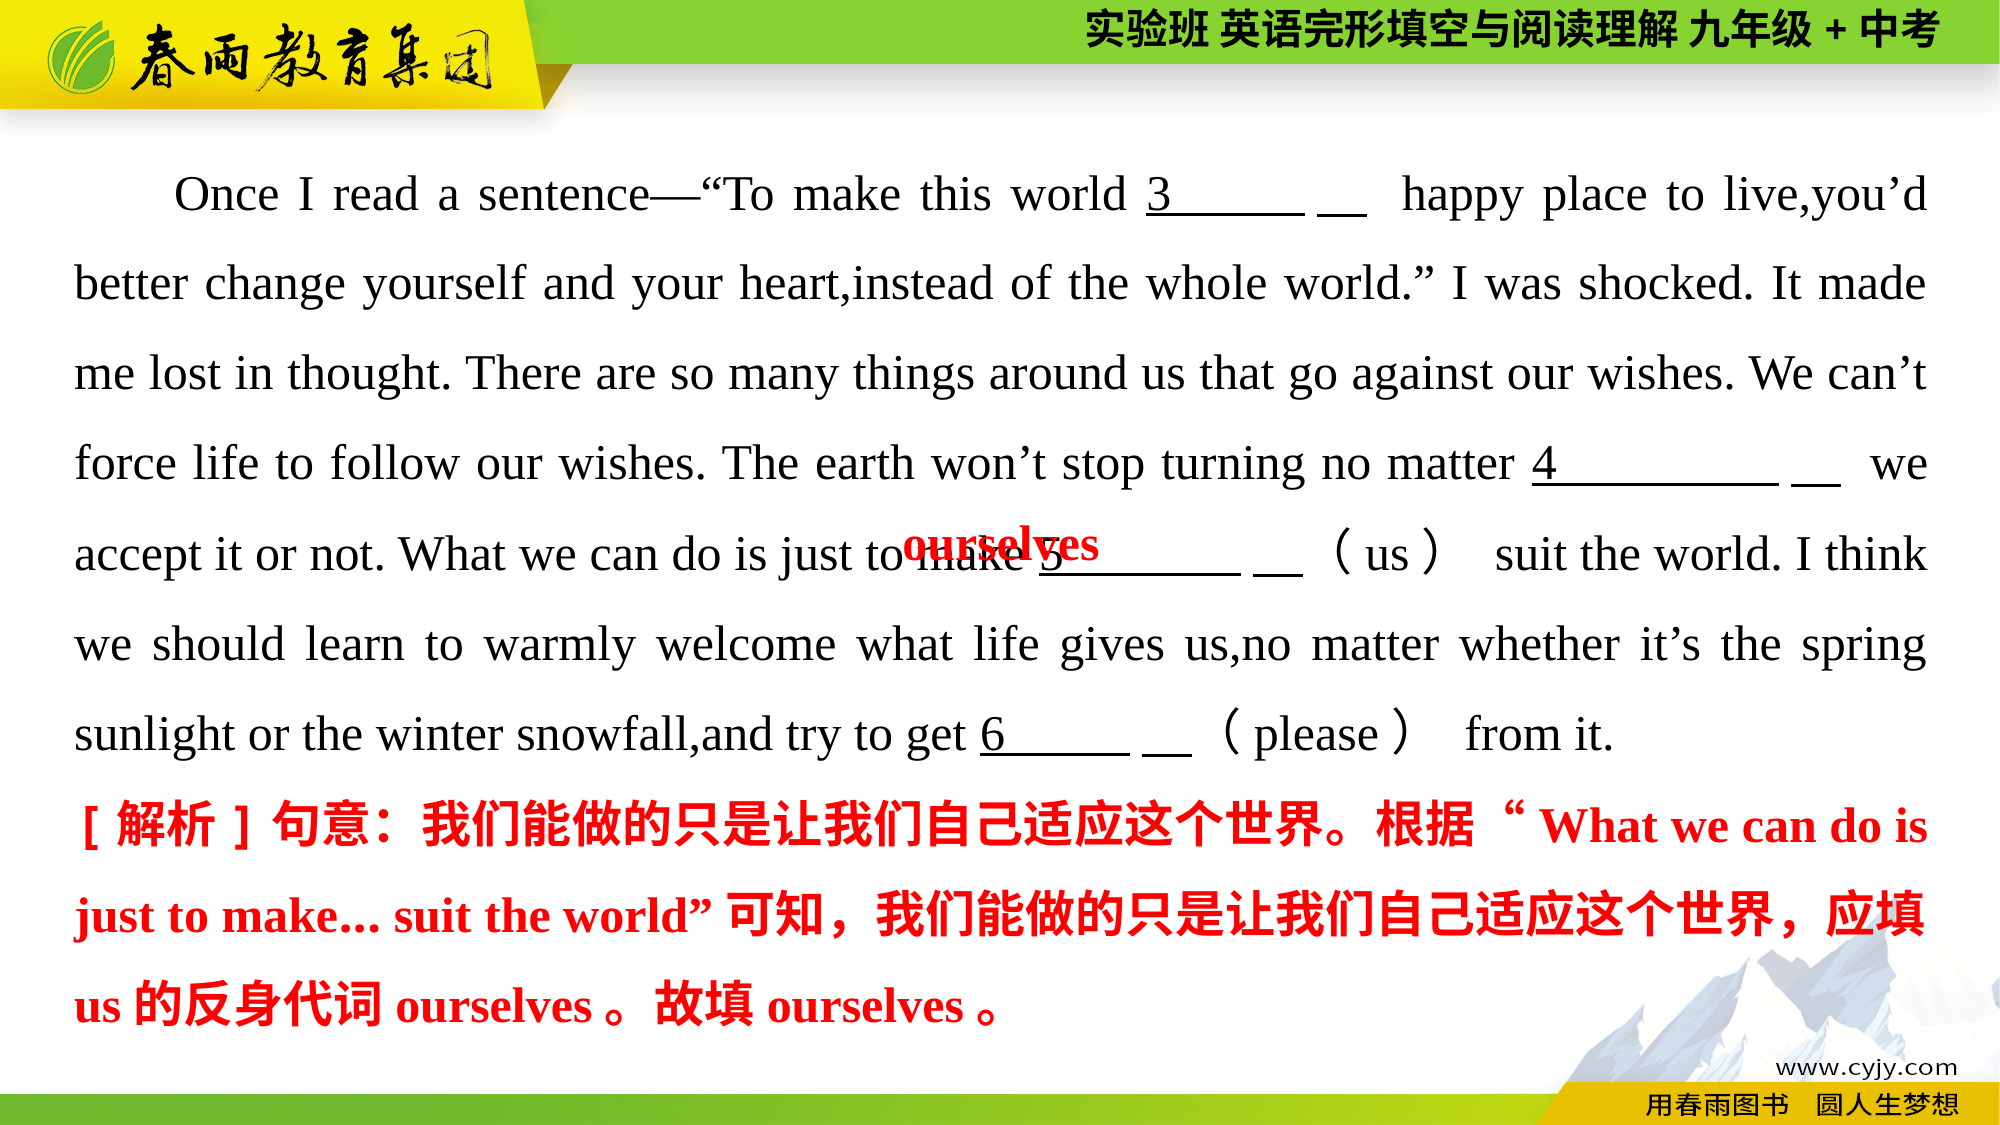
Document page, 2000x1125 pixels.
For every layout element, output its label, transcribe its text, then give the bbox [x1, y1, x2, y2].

list Once I read a sentence—“To make this world 3 happy place to live,you’d better change yourself and your heart,instead of the whole world.” I was shocked. It made me lost in thought. There are so many things around us that go against our wishes. We can’t force life to follow our wishes. The earth won’t stop turning no matter 4 we accept it or not. What we can do is just to make 5 （us） suit the world. I think we should learn to warmly welcome what life gives us,no matter whether it’s the spring sunlight or the winter snowfall,and try to get 6 （please） from it. [59, 122, 1944, 774]
text_box ourselves [887, 503, 1115, 579]
picture [0, 0, 2000, 1125]
text_box [解析]句意：我们能做的只是让我们自己适应这个世界。根据“What we can do is just to make... suit the world”可知，我们能做的只是让我们自己适应这个世界，应填us的反身代词ourselves。故填ourselves。 [59, 774, 1944, 1040]
